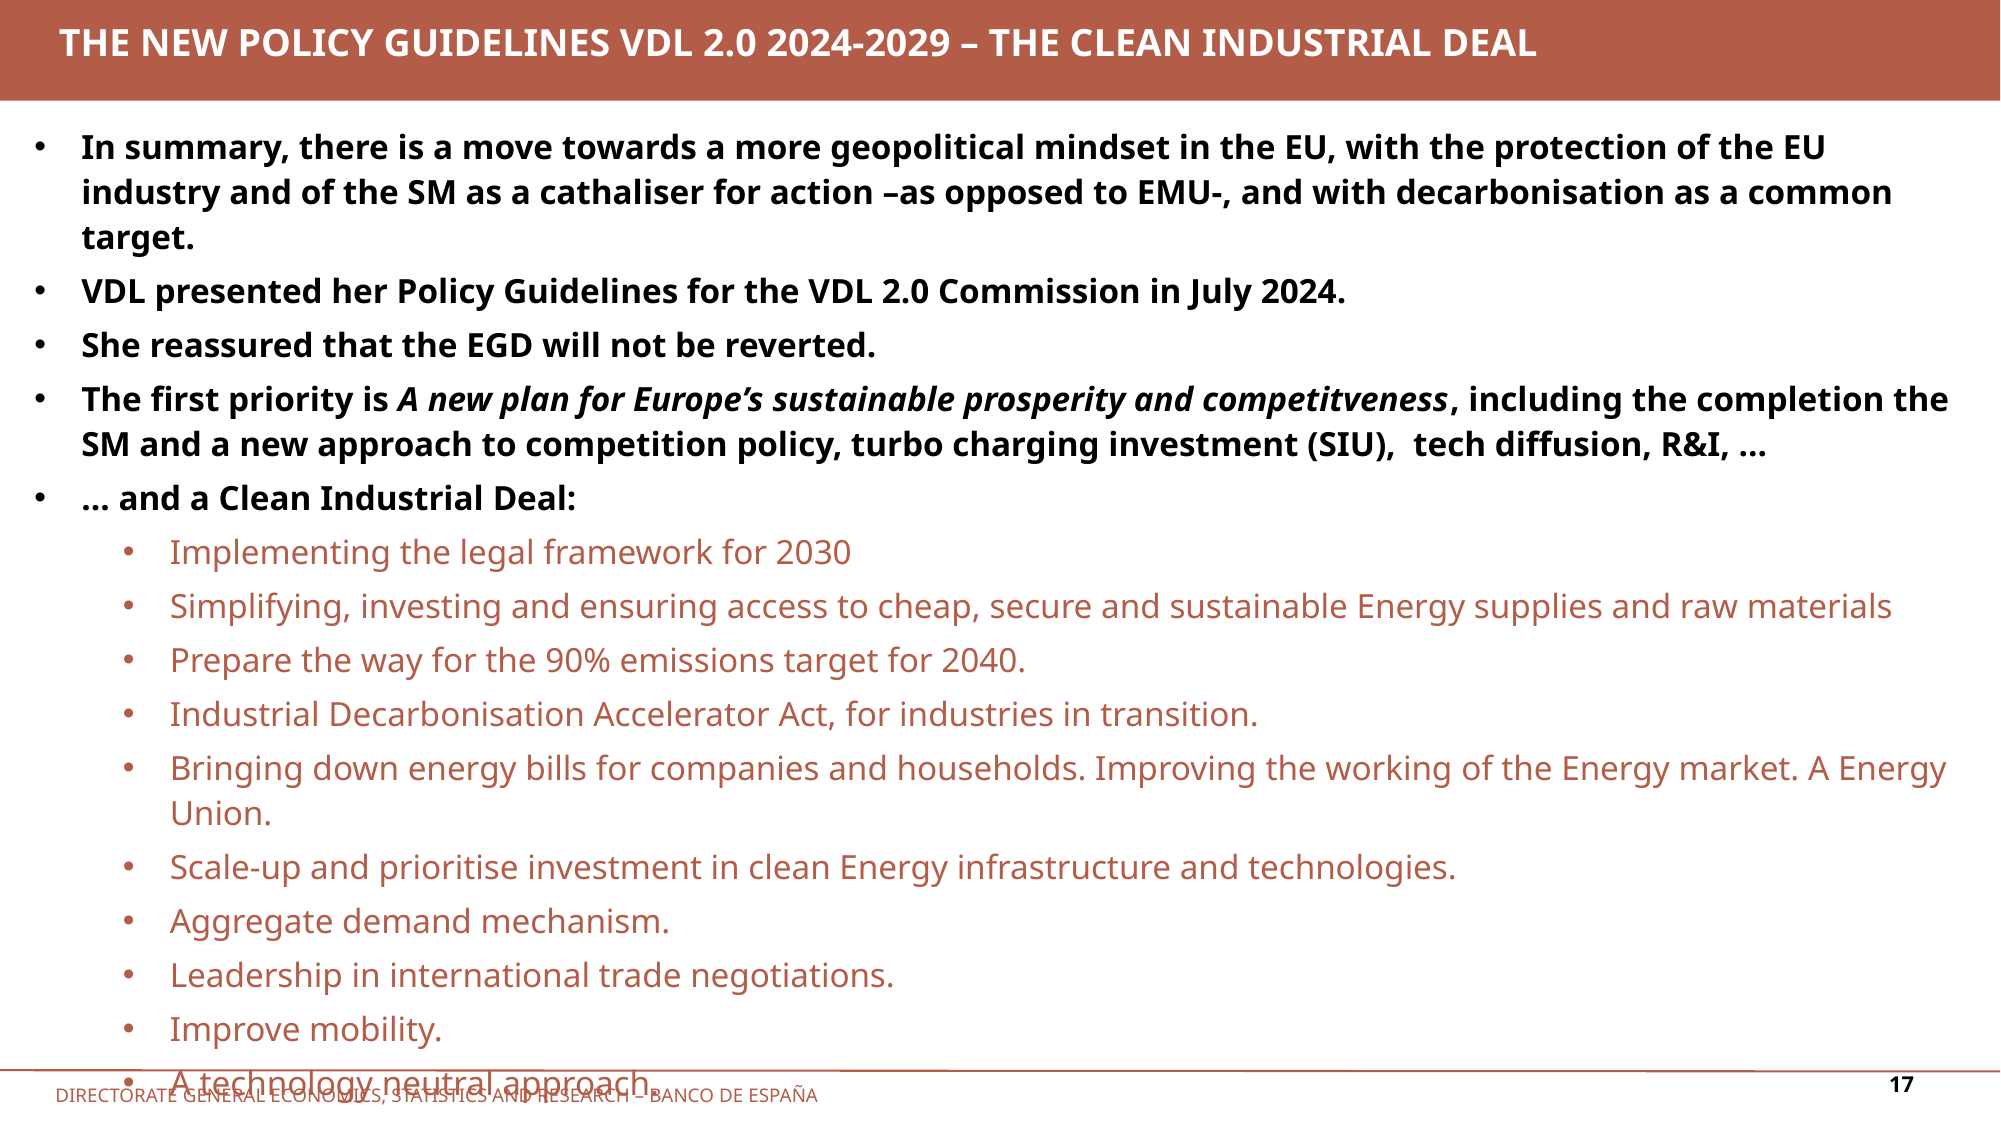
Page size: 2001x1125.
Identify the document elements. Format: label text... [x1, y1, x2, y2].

list In summary, there is a move towards a more geopolitical mindset in the EU, with the protection of the EU industry and of the SM as a cathaliser for action –as opposed to EMU-, and with decarbonisation as a common target. VDL presented her Policy Guidelines for the VDL 2.0 Commission in July 2024. She reassured that the EGD will not be reverted. The first priority is A new plan for Europe’s sustainable prosperity and competitveness, including the completion the SM and a new approach to competition policy, turbo charging investment (SIU), tech diffusion, R&I, … … and a Clean Industrial Deal: Implementing the legal framework for 2030 Simplifying, investing and ensuring access to cheap, secure and sustainable Energy supplies and raw materials Prepare the way for the 90% emissions target for 2040. Industrial Decarbonisation Accelerator Act, for industries in transition. Bringing down energy bills for companies and households. Improving the working of the Energy market. A Energy Union. Scale-up and prioritise investment in clean Energy infrastructure and technologies. Aggregate demand mechanism. Leadership in international trade negotiations. Improve mobility. A technology neutral approach. [19, 113, 1981, 1063]
slide_number 17 [1825, 1063, 1929, 1113]
title The new policy guidelines VDL 2.0 2024-2029 – the clean industrial deal [44, 16, 1599, 102]
